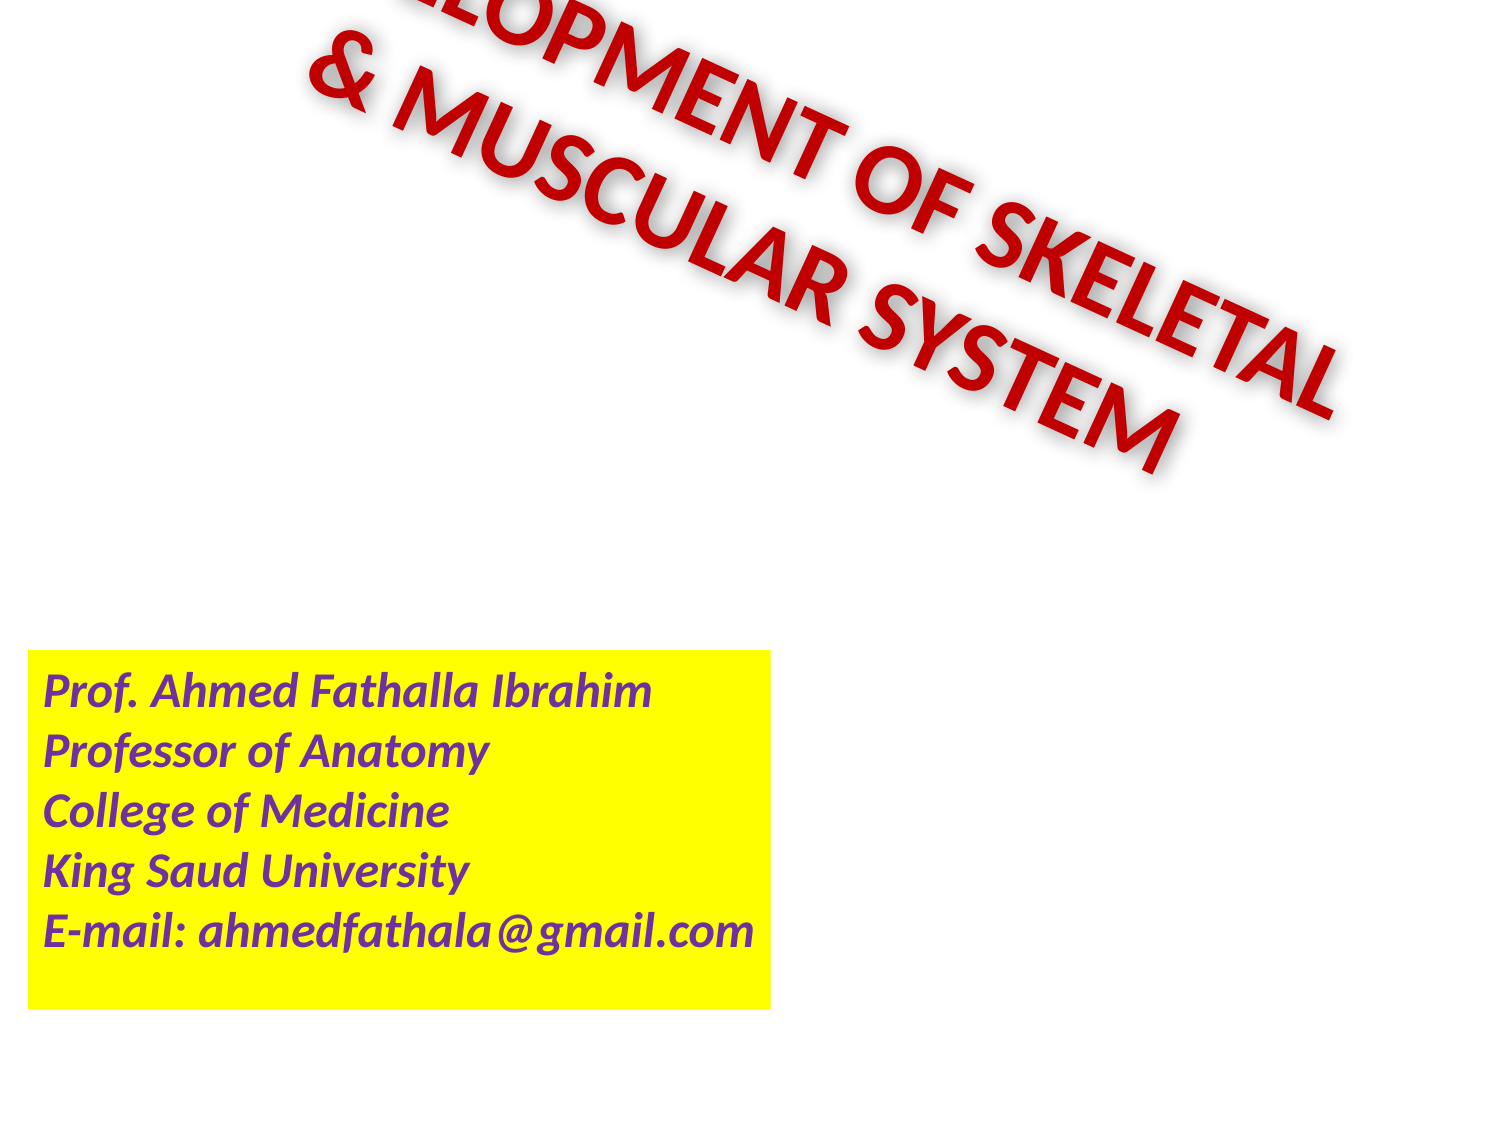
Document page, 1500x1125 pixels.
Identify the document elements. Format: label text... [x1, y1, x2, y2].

text_box Prof. Ahmed Fathalla Ibrahim Professor of Anatomy College of Medicine King Saud University E-mail: ahmedfathala@gmail.com [28, 649, 771, 1010]
subtitle DEVELOPMENT OF SKELETAL & MUSCULAR SYSTEM [10, 0, 1402, 766]
